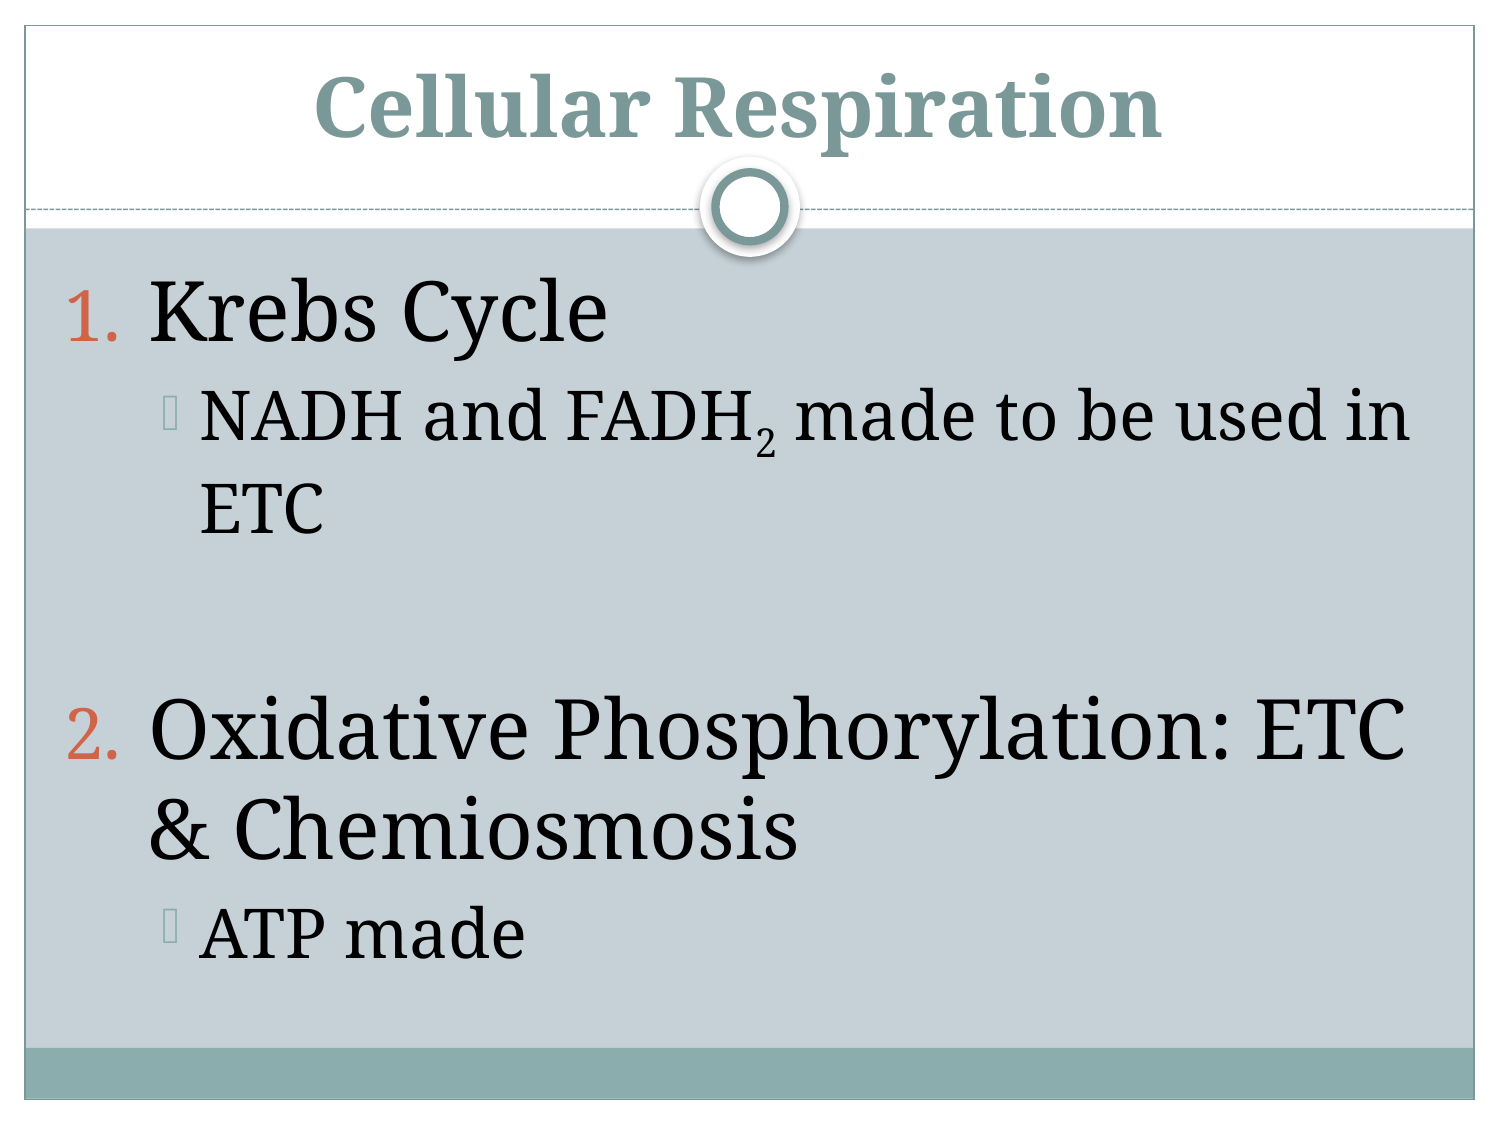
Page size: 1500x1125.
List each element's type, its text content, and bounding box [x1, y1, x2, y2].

list Krebs Cycle NADH and FADH2 made to be used in ETC Oxidative Phosphorylation: ETC & Chemiosmosis ATP made [49, 250, 1445, 1001]
title Cellular Respiration [49, 37, 1450, 162]
